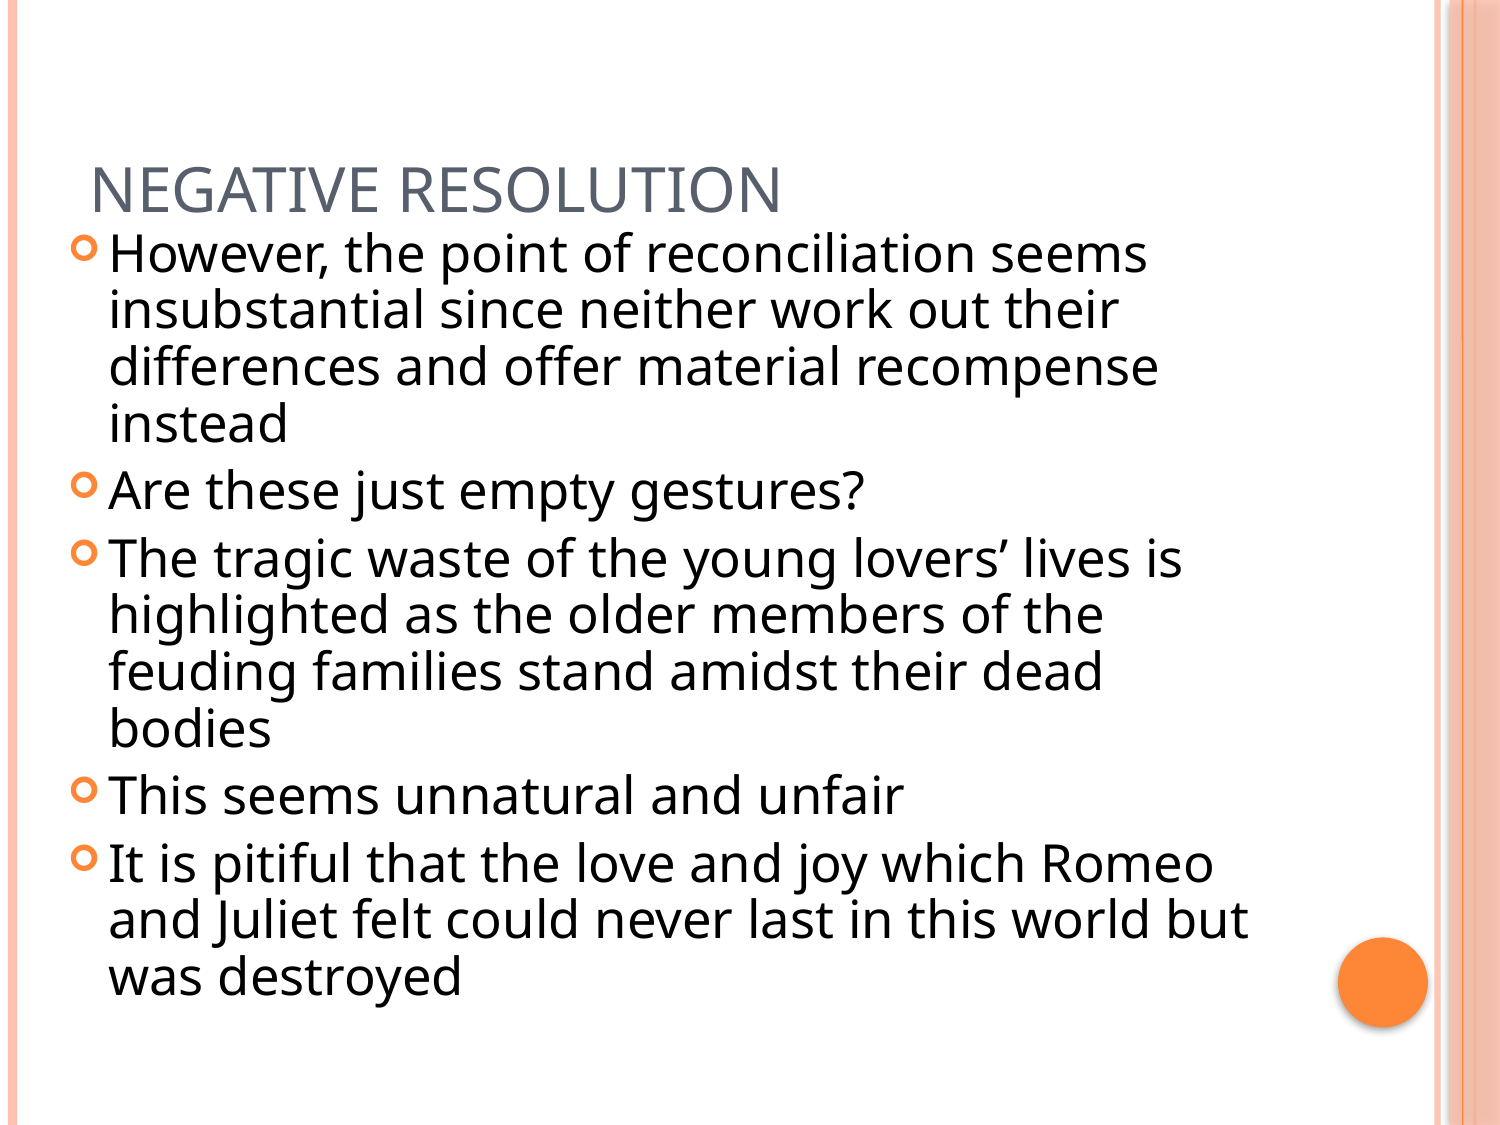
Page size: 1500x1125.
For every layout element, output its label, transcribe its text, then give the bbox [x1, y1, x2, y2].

list However, the point of reconciliation seems insubstantial since neither work out their differences and offer material recompense instead Are these just empty gestures? The tragic waste of the young lovers’ lives is highlighted as the older members of the feuding families stand amidst their dead bodies This seems unnatural and unfair It is pitiful that the love and joy which Romeo and Juliet felt could never last in this world but was destroyed [53, 219, 1279, 1020]
title Negative Resolution [75, 45, 1300, 233]
